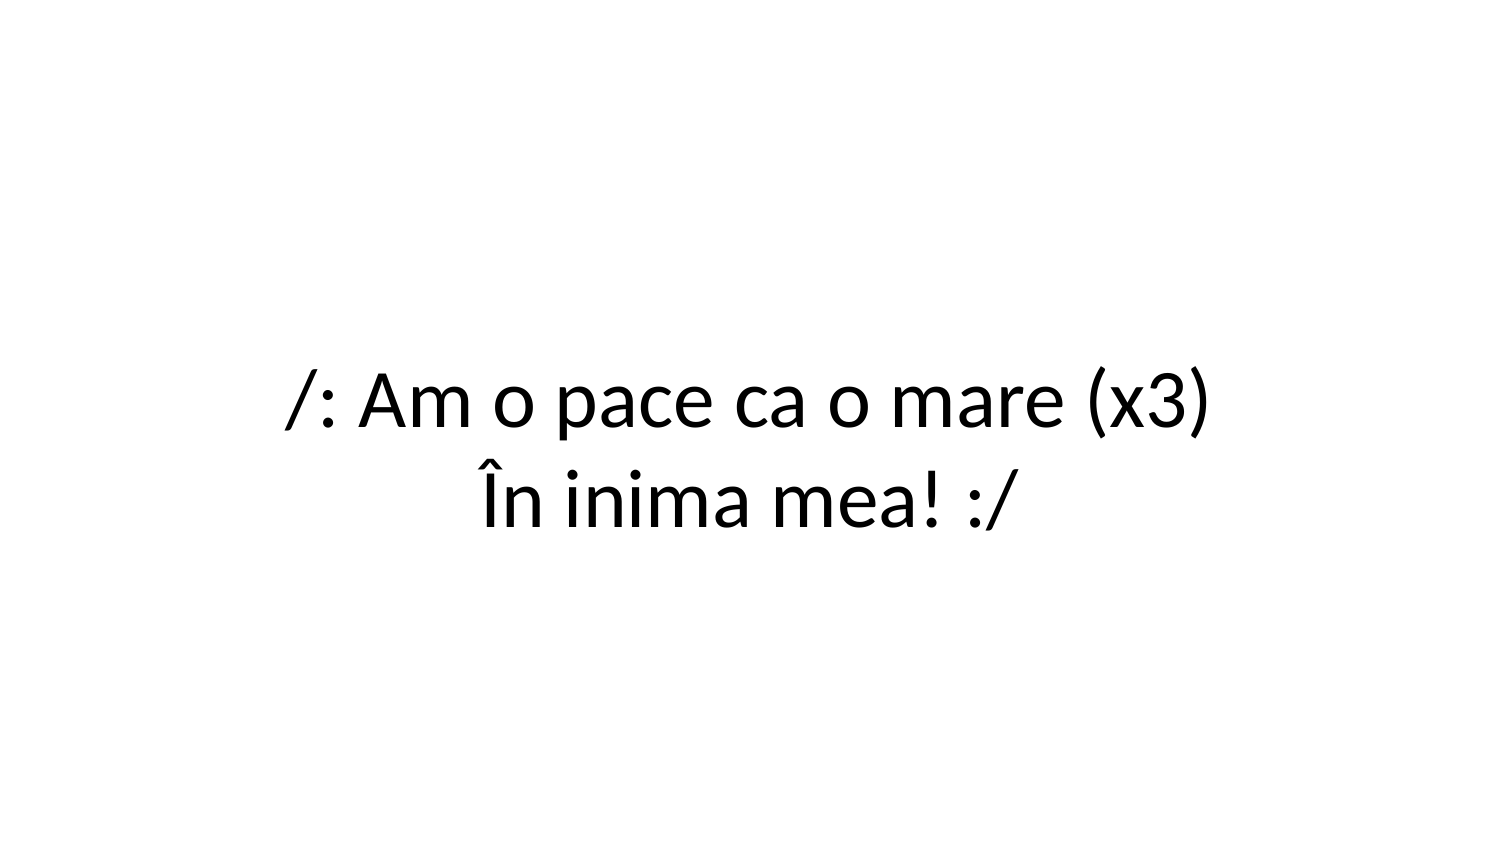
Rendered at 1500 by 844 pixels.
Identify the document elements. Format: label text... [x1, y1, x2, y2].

text_box /: Am o pace ca o mare (x3) În inima mea! :/ [270, 292, 1229, 552]
